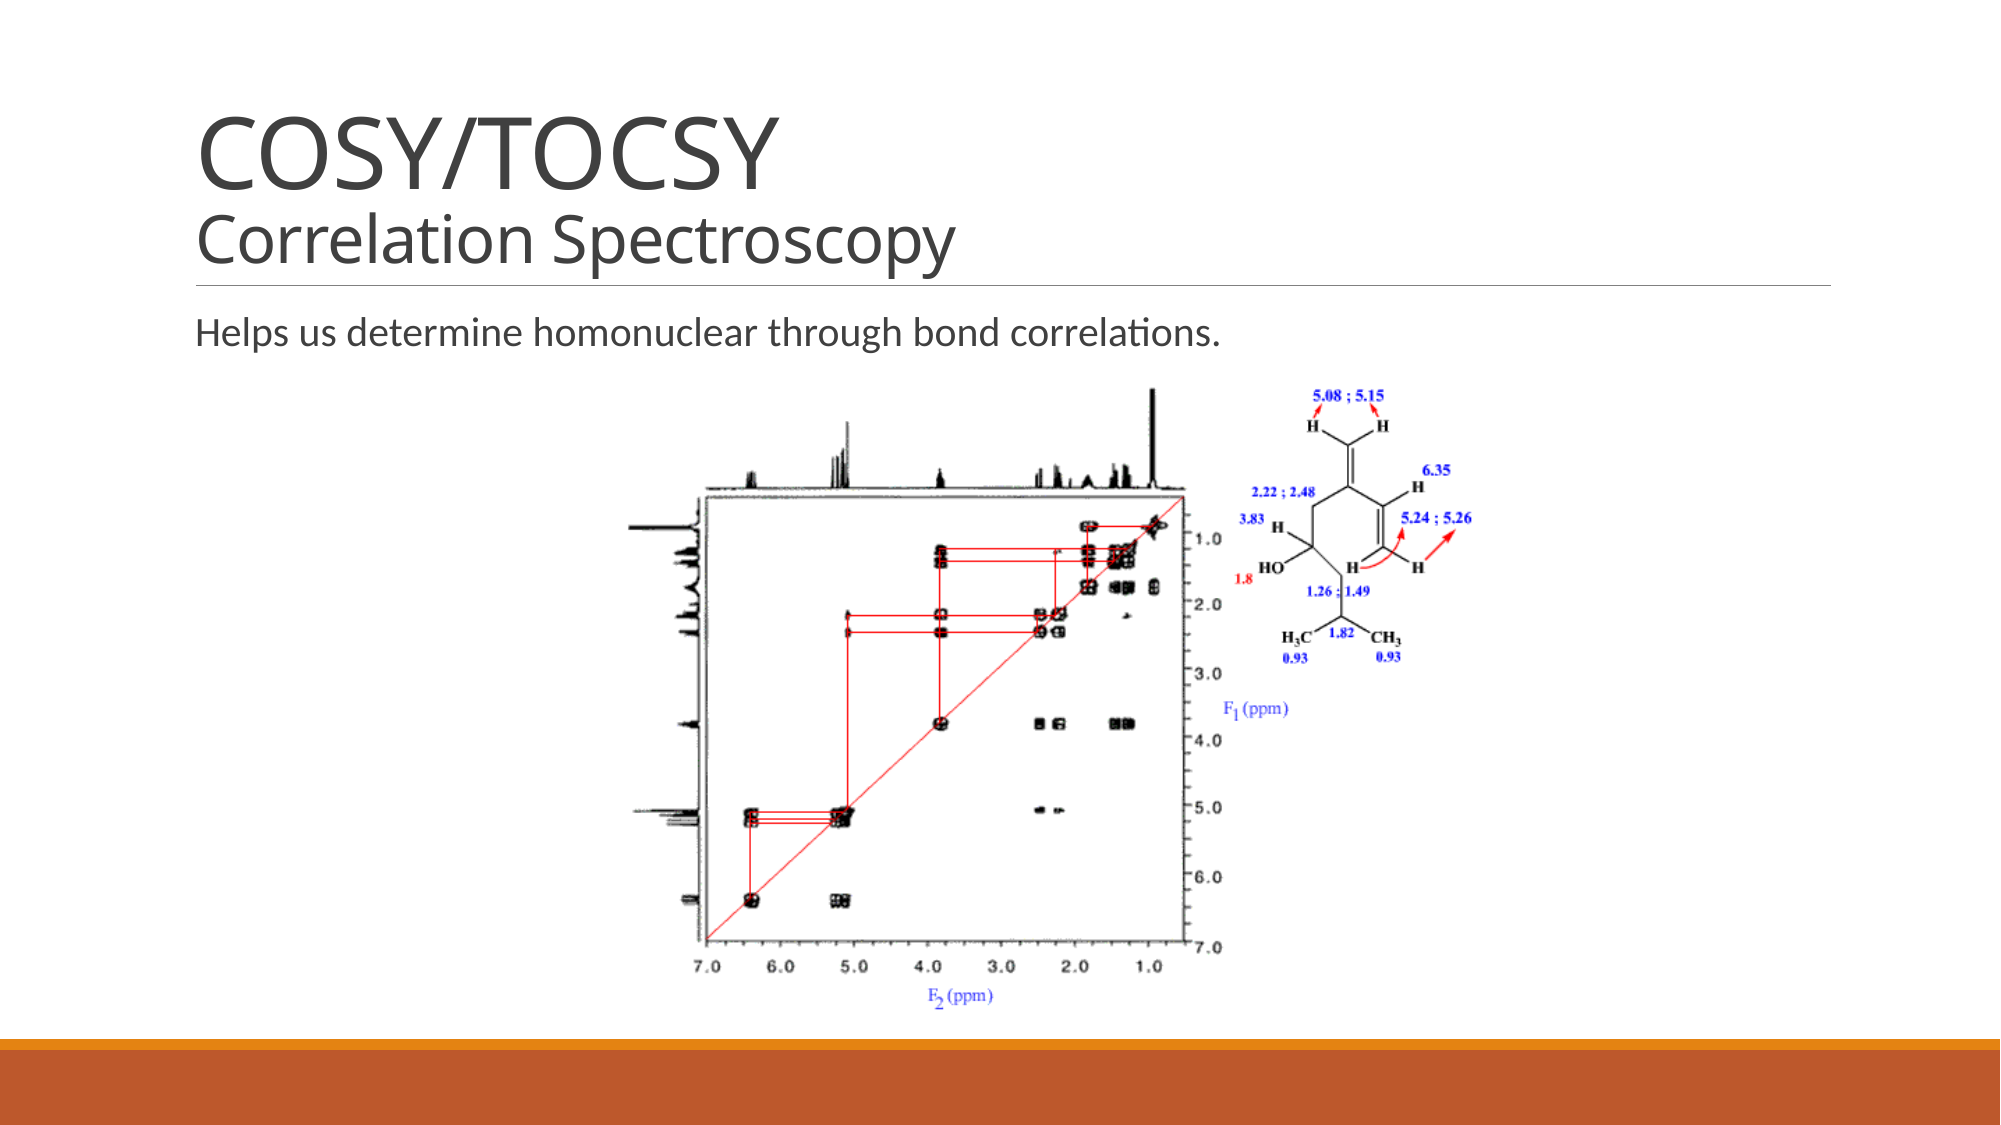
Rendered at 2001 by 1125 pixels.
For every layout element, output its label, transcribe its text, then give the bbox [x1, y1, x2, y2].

list Helps us determine homonuclear through bond correlations. [180, 302, 1830, 963]
title COSY/TOCSY Correlation Spectroscopy [180, 47, 1830, 285]
picture [620, 381, 1485, 1023]
